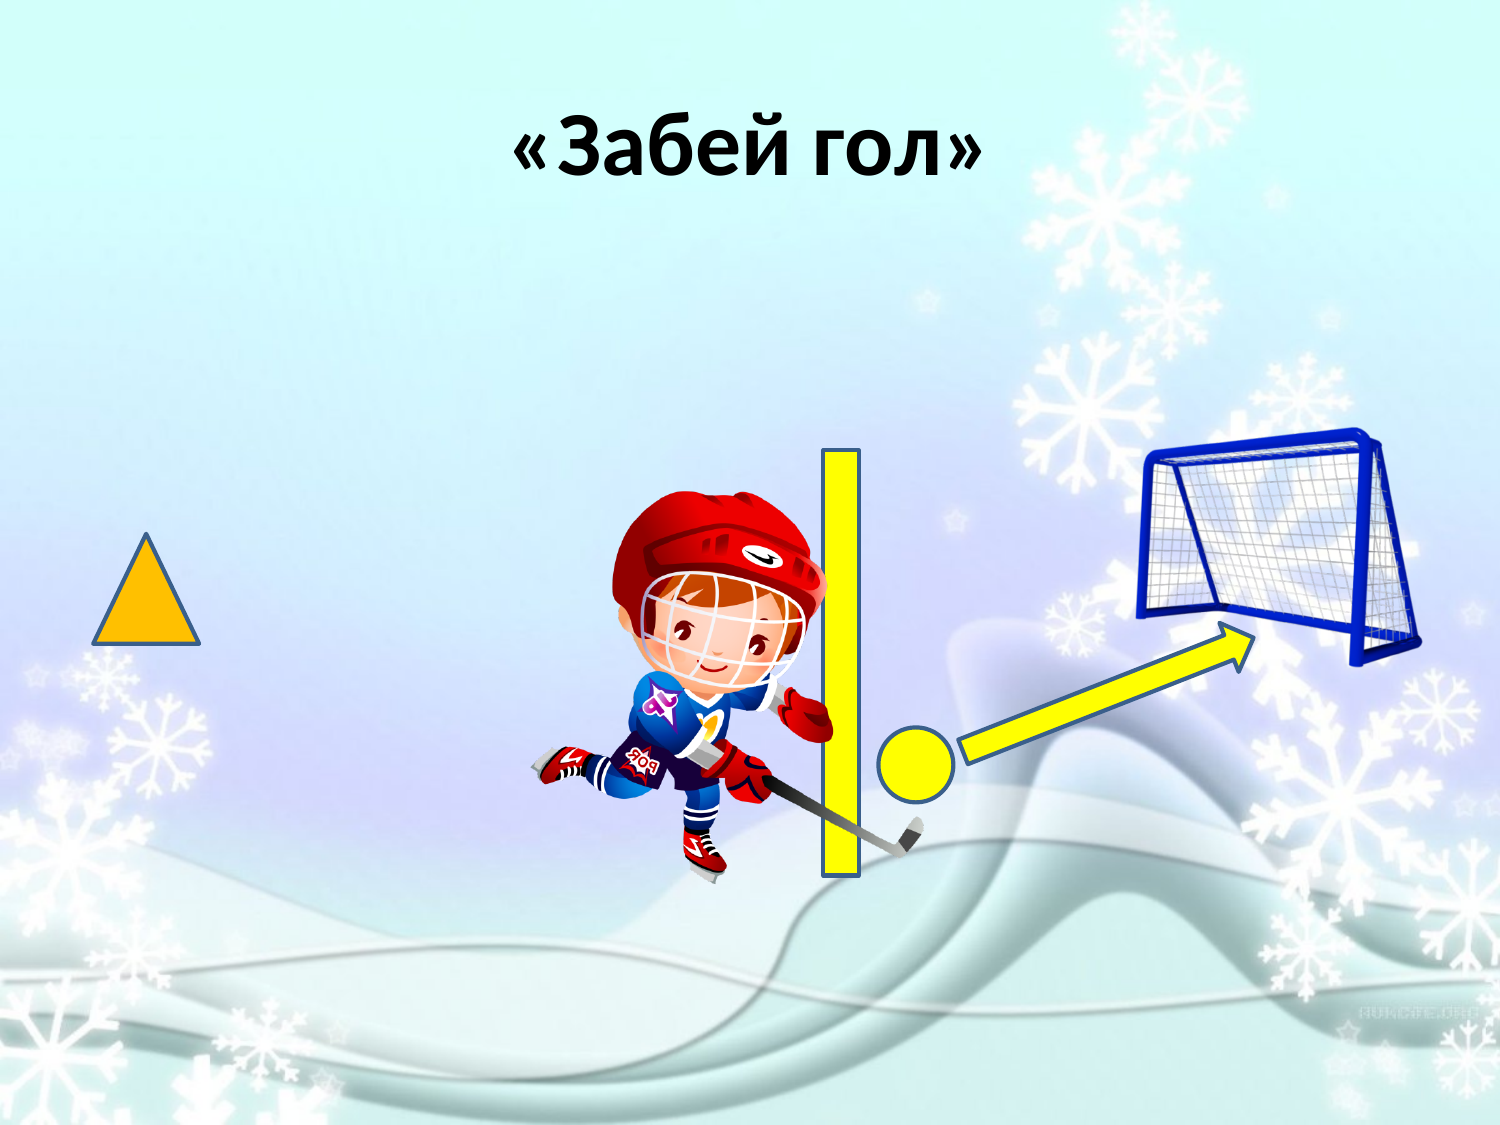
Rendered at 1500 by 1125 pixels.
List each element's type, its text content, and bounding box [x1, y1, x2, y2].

picture [0, 0, 1500, 1125]
text_box [958, 675, 1173, 767]
title «Забей гол» [75, 45, 1425, 233]
text_box [821, 448, 861, 455]
text_box [91, 531, 202, 646]
